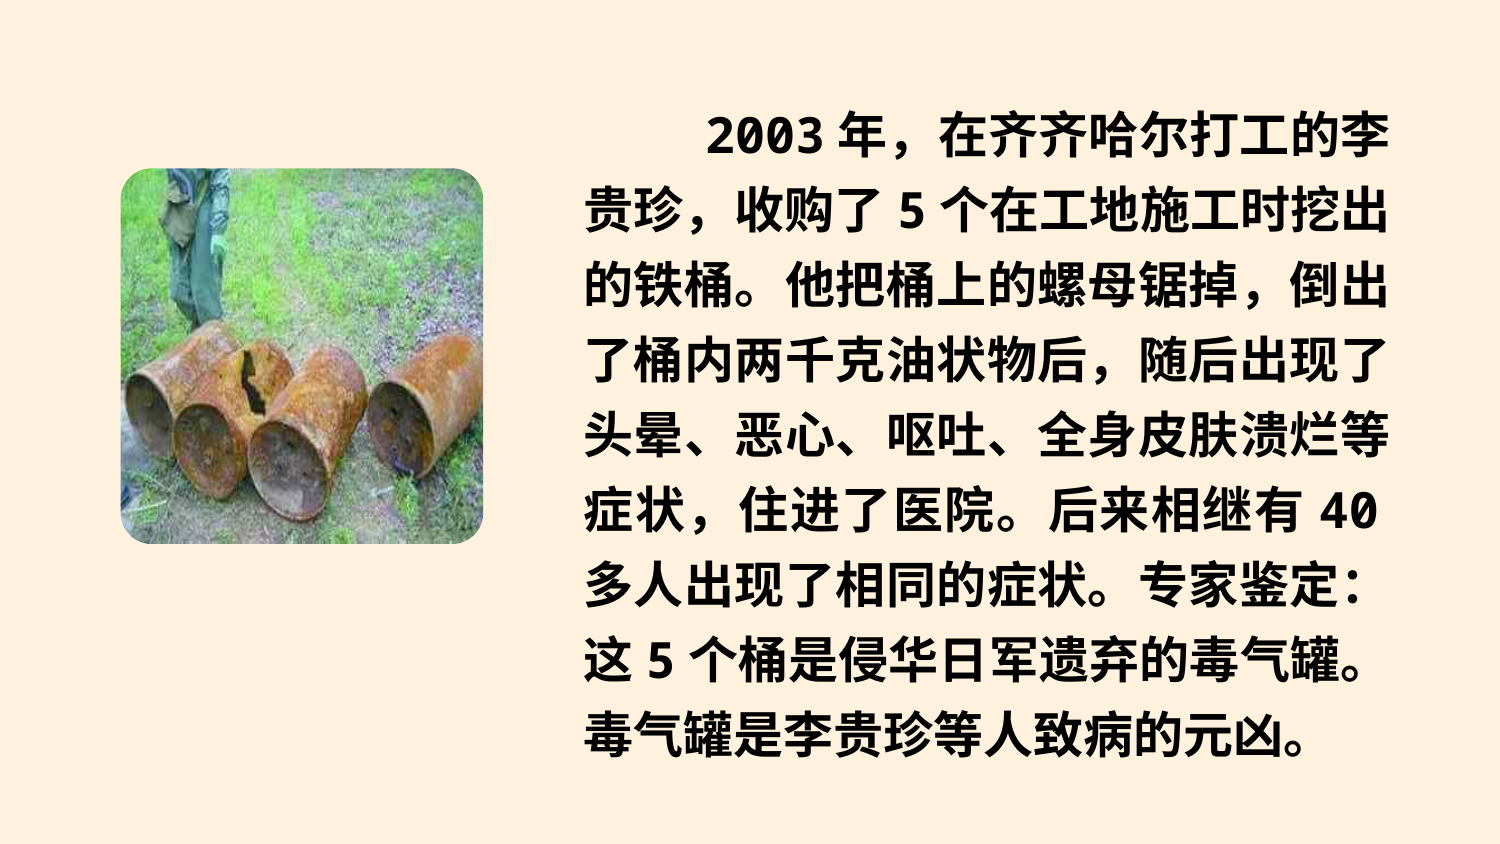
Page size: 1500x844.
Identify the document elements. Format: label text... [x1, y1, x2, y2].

text_box 2003年，在齐齐哈尔打工的李贵珍，收购了5个在工地施工时挖出的铁桶。他把桶上的螺母锯掉，倒出了桶内两千克油状物后，随后出现了头晕、恶心、呕吐、全身皮肤溃烂等症状，住进了医院。后来相继有40多人出现了相同的症状。专家鉴定：这5个桶是侵华日军遗弃的毒气罐。毒气罐是李贵珍等人致病的元凶。 [572, 83, 1403, 770]
picture [0, 0, 1500, 844]
